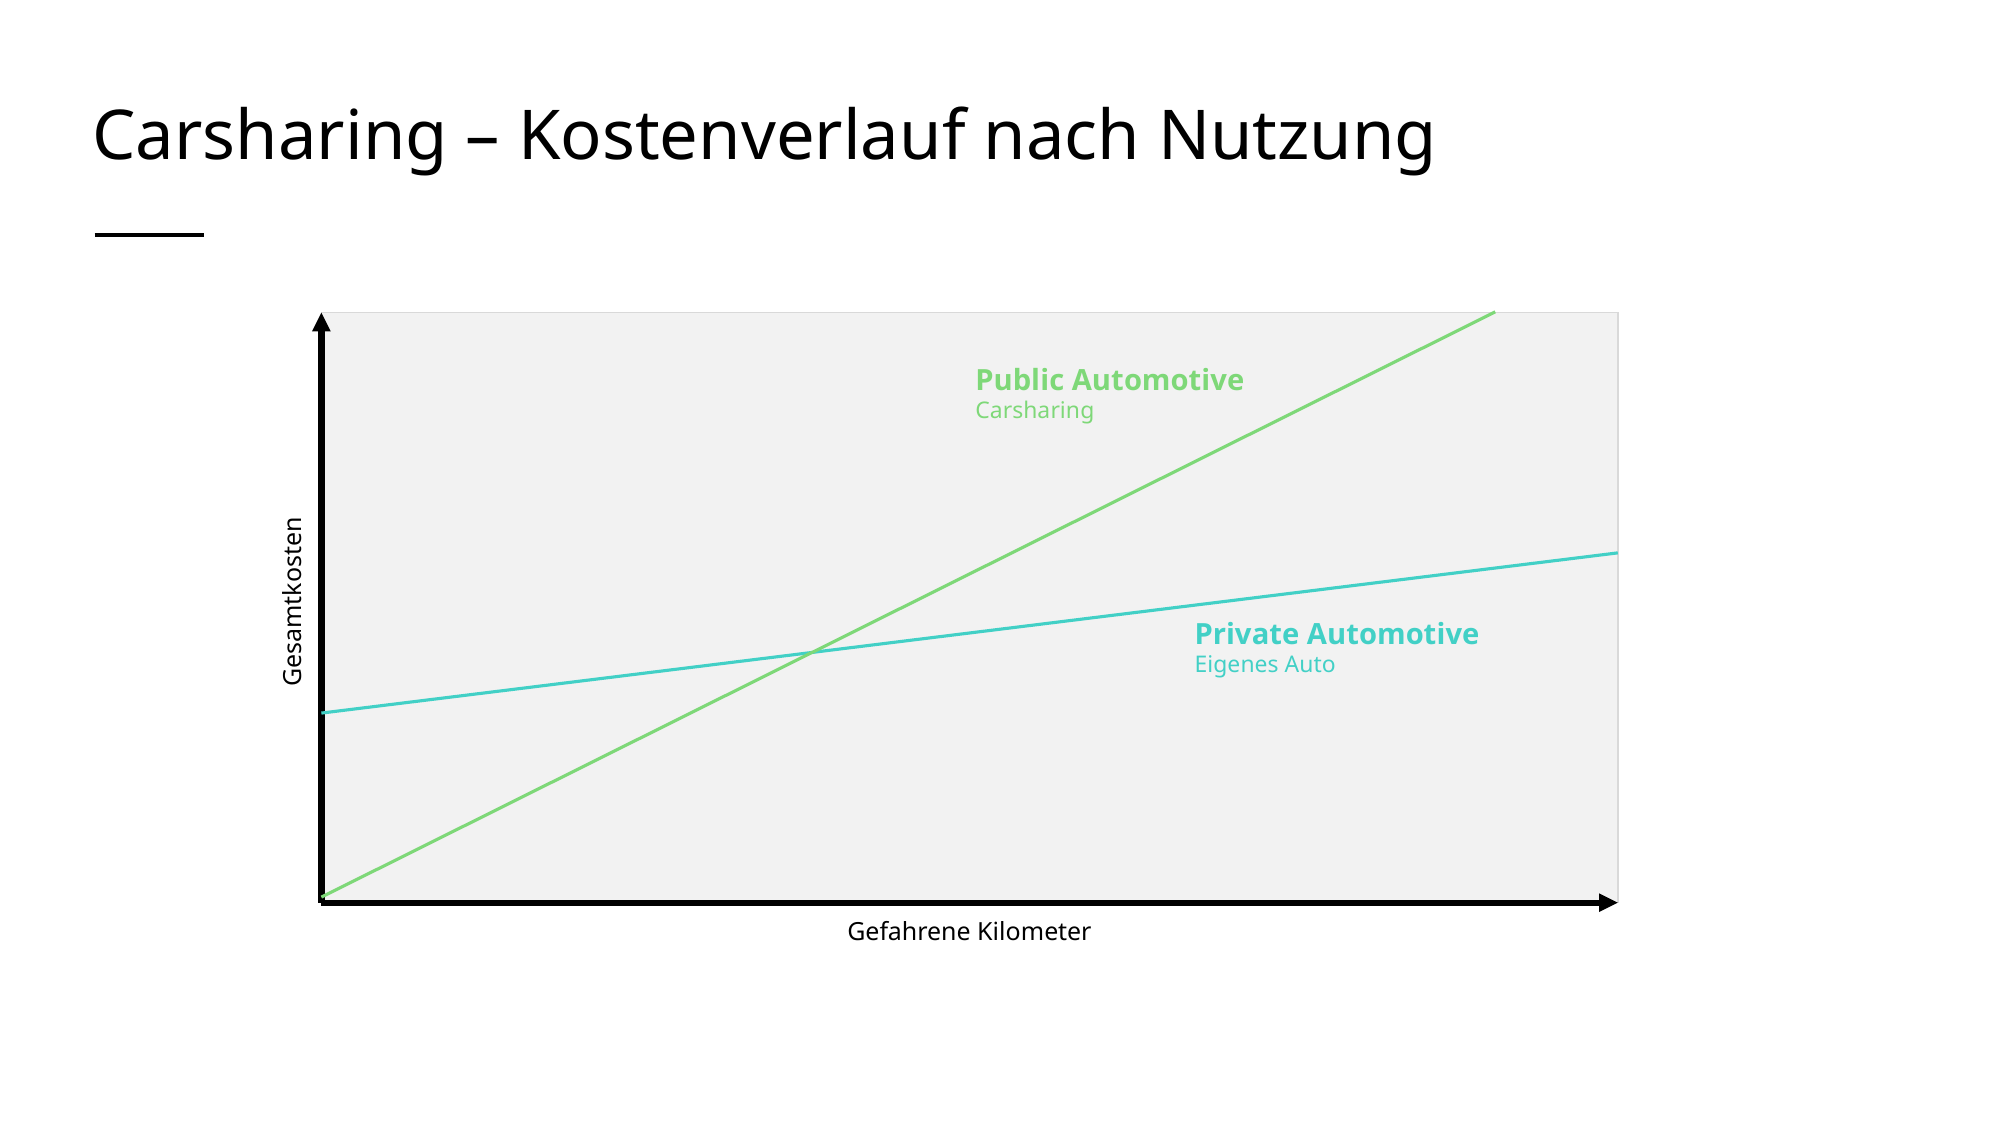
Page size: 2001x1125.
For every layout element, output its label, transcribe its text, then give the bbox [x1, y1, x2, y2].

title Carsharing – Kostenverlauf nach Nutzung [77, 67, 1803, 197]
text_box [268, 311, 1618, 954]
